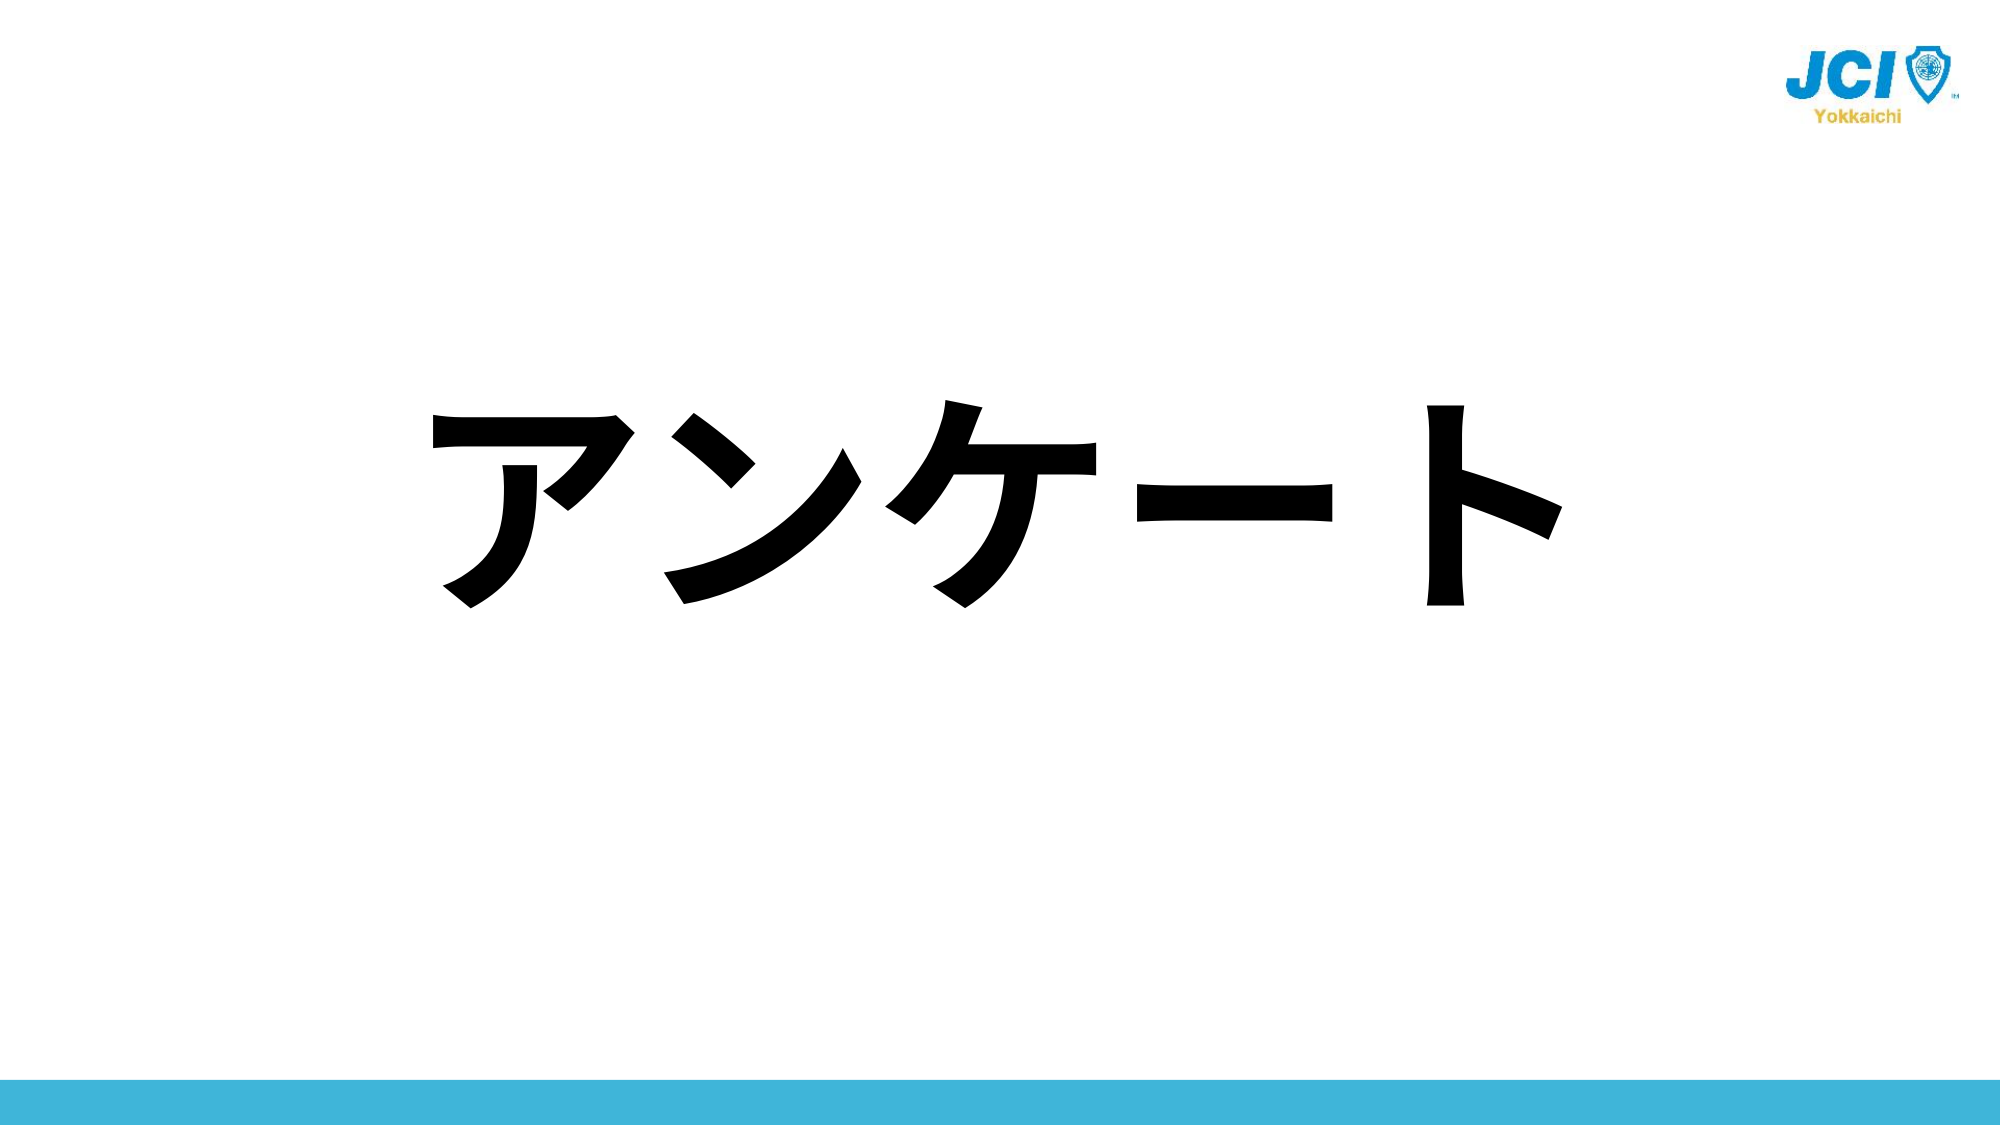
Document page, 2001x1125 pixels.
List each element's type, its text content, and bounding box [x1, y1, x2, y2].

picture [1784, 45, 1961, 118]
text_box アンケート [0, 118, 2000, 864]
